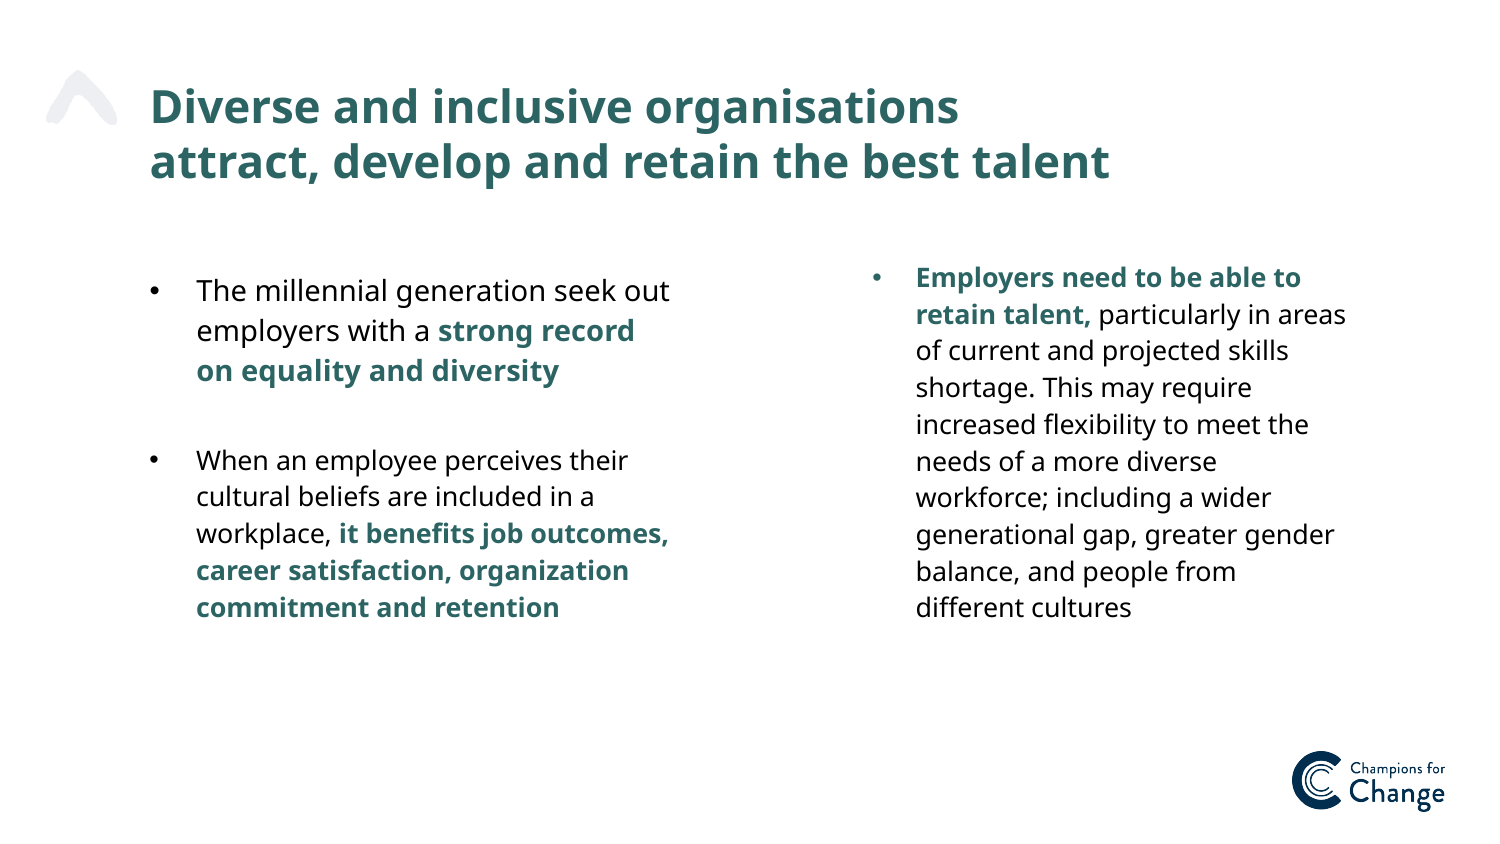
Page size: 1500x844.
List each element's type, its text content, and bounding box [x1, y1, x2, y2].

text_box Employers need to be able to retain talent, particularly in areas of current and projected skills shortage. This may require increased flexibility to meet the needs of a more diverse workforce; including a wider generational gap, greater gender balance, and people from different cultures [857, 216, 1366, 633]
title Diverse and inclusive organisations attract, develop and retain the best talent [134, 70, 1139, 197]
text_box When an employee perceives their cultural beliefs are included in a workplace, it benefits job outcomes, career satisfaction, organization commitment and retention [134, 431, 689, 633]
list The millennial generation seek out employers with a strong record on equality and diversity [134, 259, 695, 413]
picture [1292, 751, 1445, 812]
